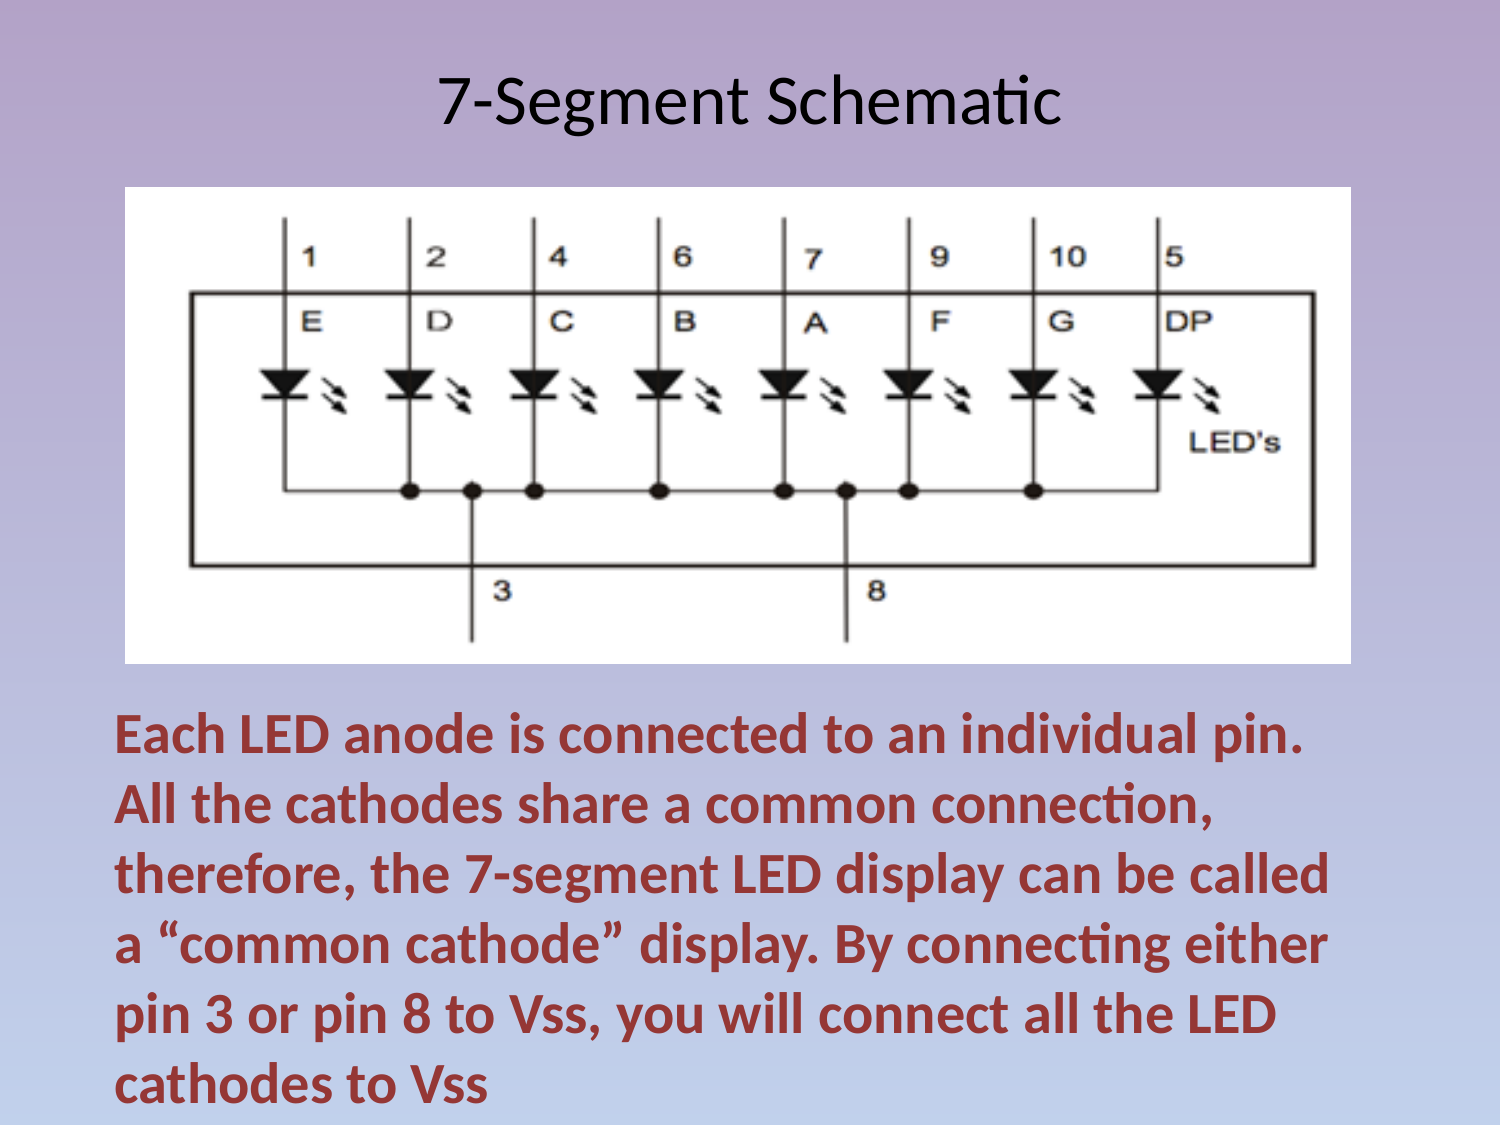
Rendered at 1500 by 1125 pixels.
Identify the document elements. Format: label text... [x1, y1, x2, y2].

text_box Each LED anode is connected to an individual pin. All the cathodes share a common connection, therefore, the 7-segment LED display can be called a “common cathode” display. By connecting either pin 3 or pin 8 to Vss, you will connect all the LED cathodes to Vss [99, 687, 1388, 1123]
title 7-Segment Schematic [75, 45, 1425, 233]
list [124, 187, 1351, 664]
